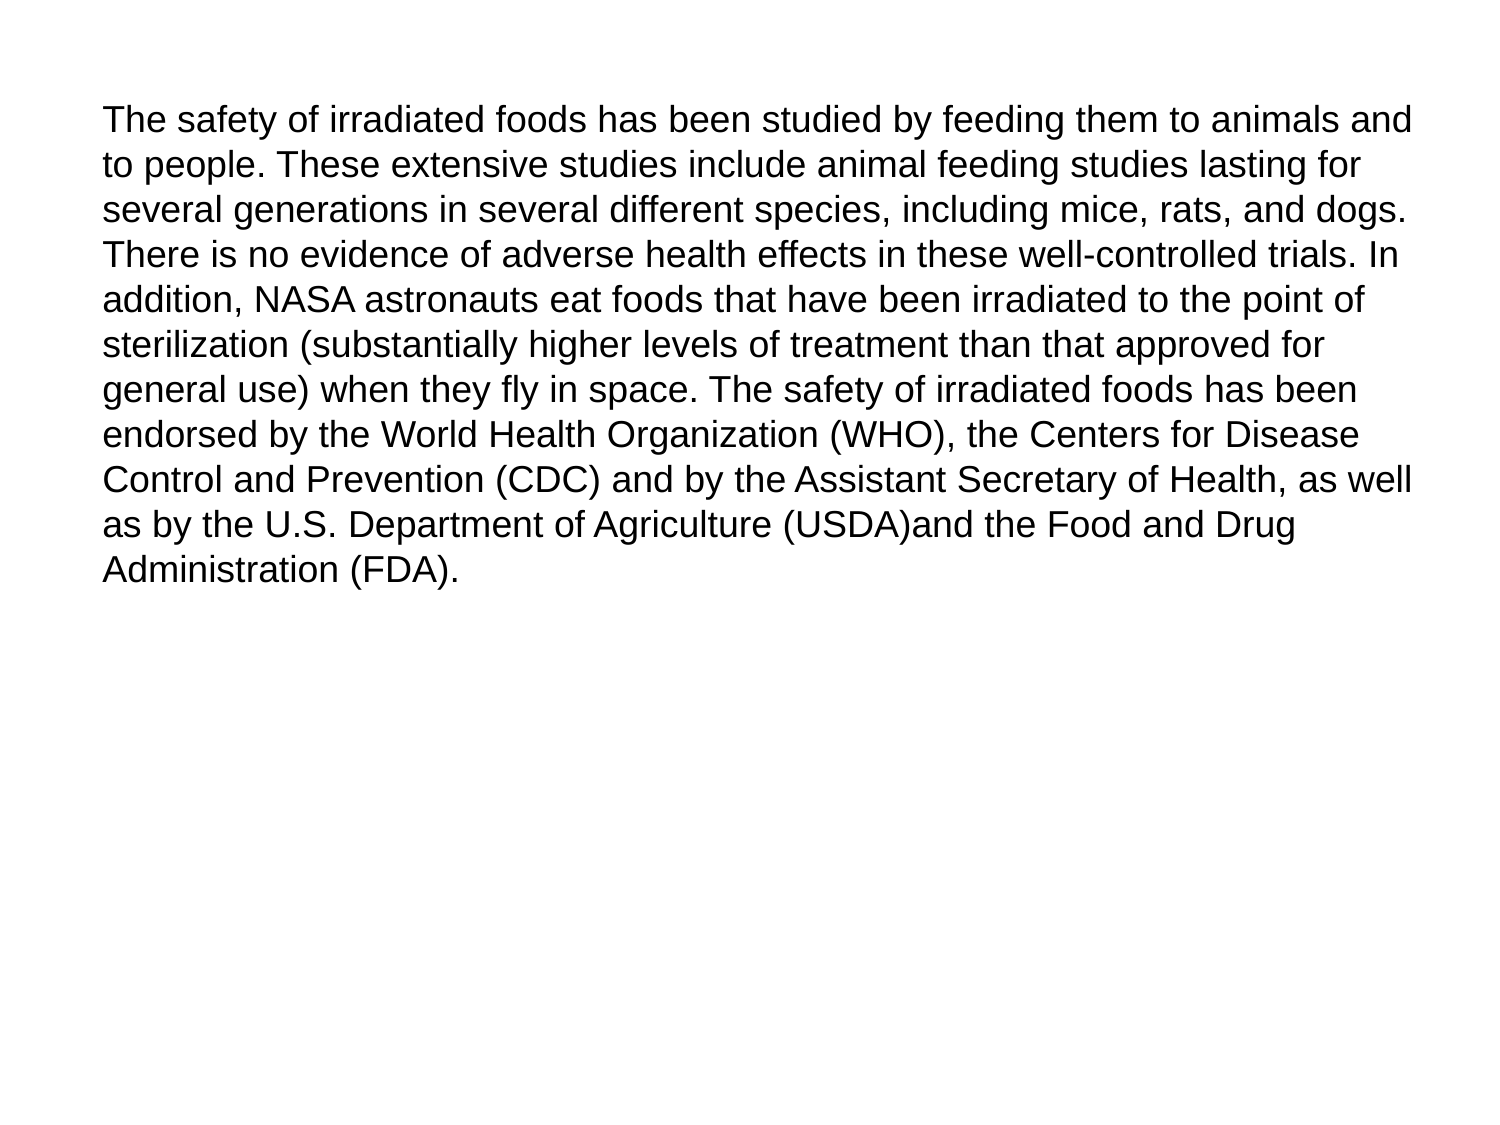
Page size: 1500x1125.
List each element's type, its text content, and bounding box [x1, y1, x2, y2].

text_box The safety of irradiated foods has been studied by feeding them to animals and to people. These extensive studies include animal feeding studies lasting for several generations in several different species, including mice, rats, and dogs. There is no evidence of adverse health effects in these well-controlled trials. In addition, NASA astronauts eat foods that have been irradiated to the point of sterilization (substantially higher levels of treatment than that approved for general use) when they fly in space. The safety of irradiated foods has been endorsed by the World Health Organization (WHO), the Centers for Disease Control and Prevention (CDC) and by the Assistant Secretary of Health, as well as by the U.S. Department of Agriculture (USDA)and the Food and Drug Administration (FDA). [87, 87, 1438, 598]
